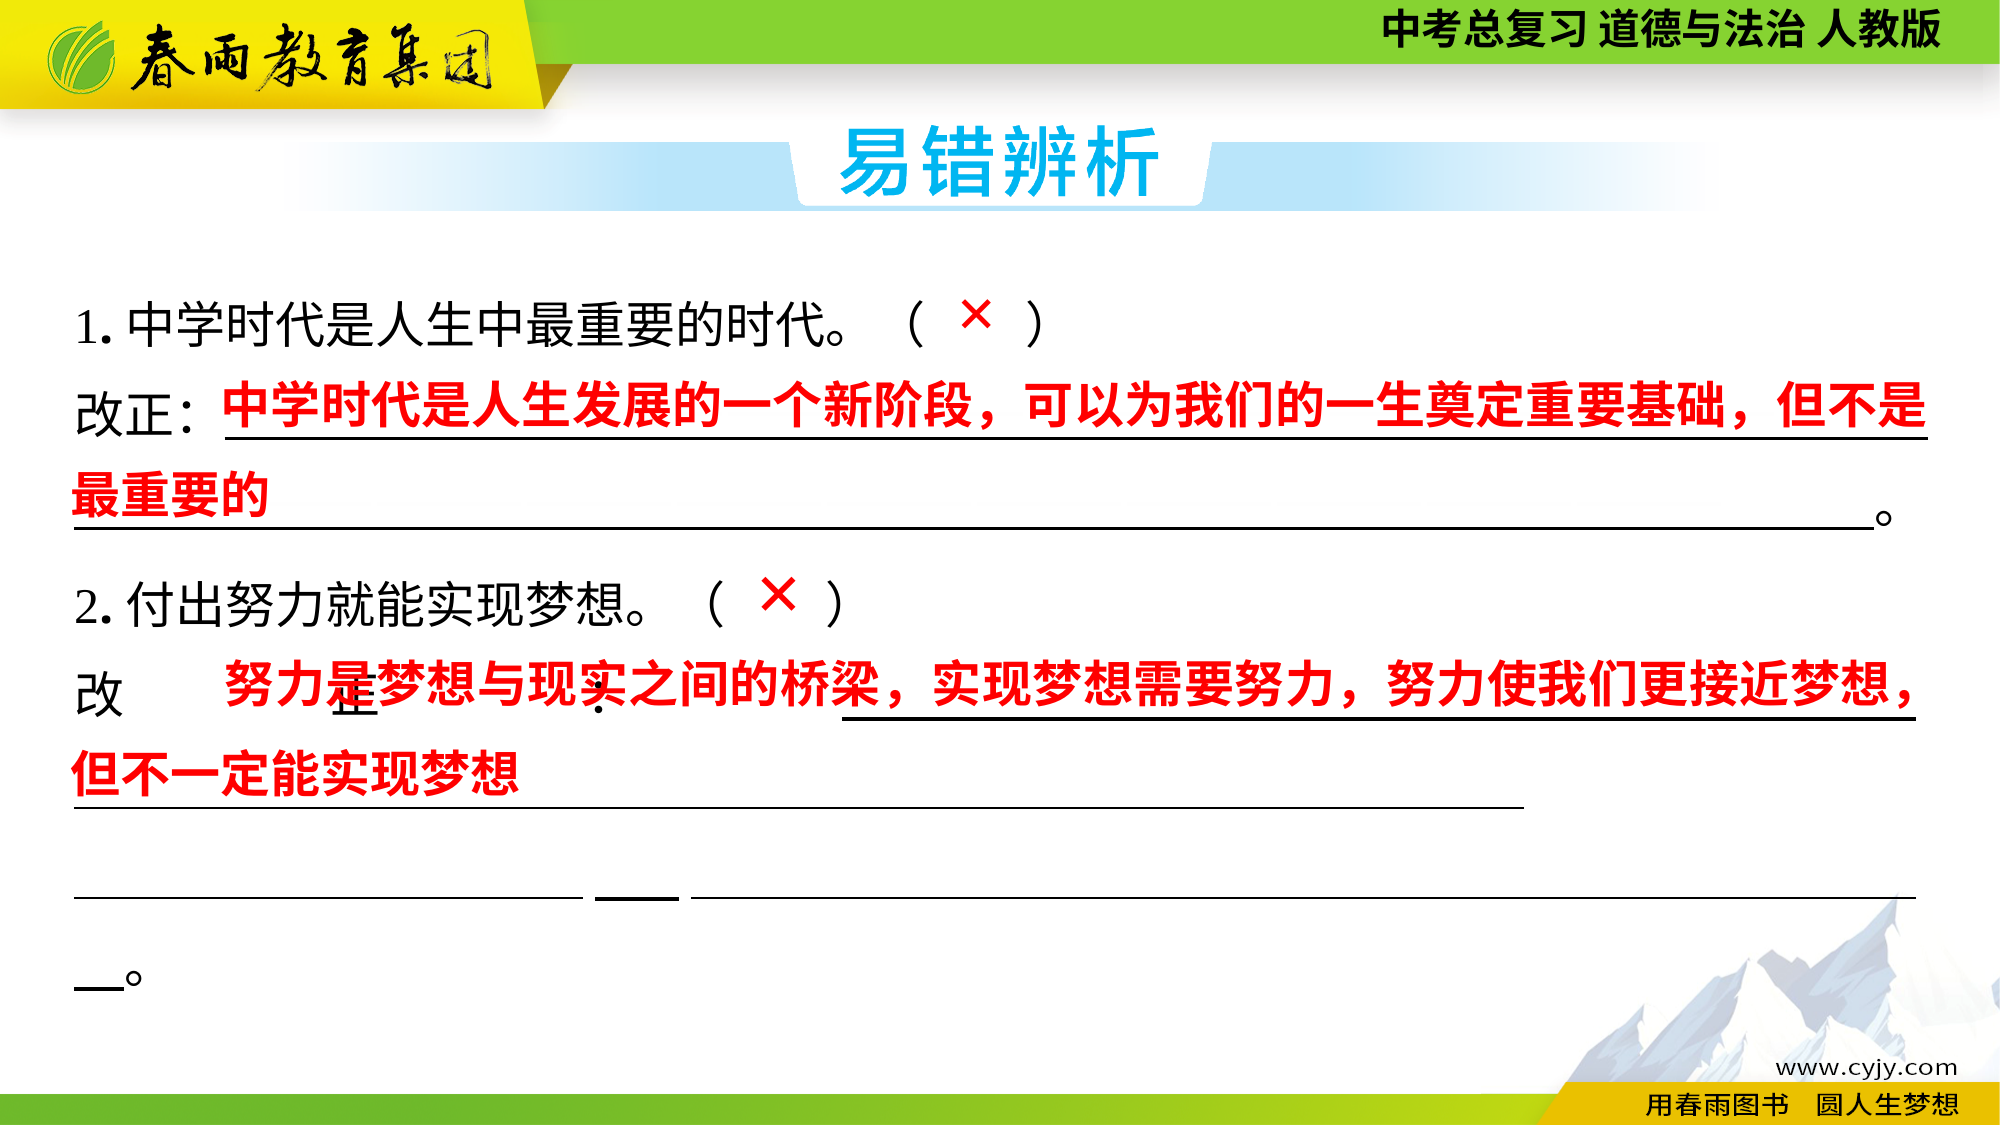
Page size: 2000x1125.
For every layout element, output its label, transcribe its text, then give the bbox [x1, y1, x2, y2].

text_box ✕ [739, 549, 819, 615]
picture [0, 0, 2000, 1125]
text_box 2.付出努力就能实现梦想。（ ） 改正： __________________________________________________________ ___________________ _________________________________________________ 。 [59, 810, 1944, 1001]
text_box 中学时代是人生发展的一个新阶段，可以为我们的一生奠定重要基础，但不是最重要的 [56, 336, 1944, 532]
text_box 努力是梦想与现实之间的桥梁，实现梦想需要努力，努力使我们更接近梦想，但不一定能实现梦想 [56, 615, 1957, 810]
text_box 2.付出努力就能实现梦想。（ ） 改正： __________________________________________________________ ___________________ _________________________________________________ 。 [59, 535, 1944, 615]
list 1.中学时代是人生中最重要的时代。（ ） 改正： ——————————————————————————————————————————————————————————————— 。 [59, 255, 1944, 336]
text_box ✕ [940, 275, 1013, 336]
